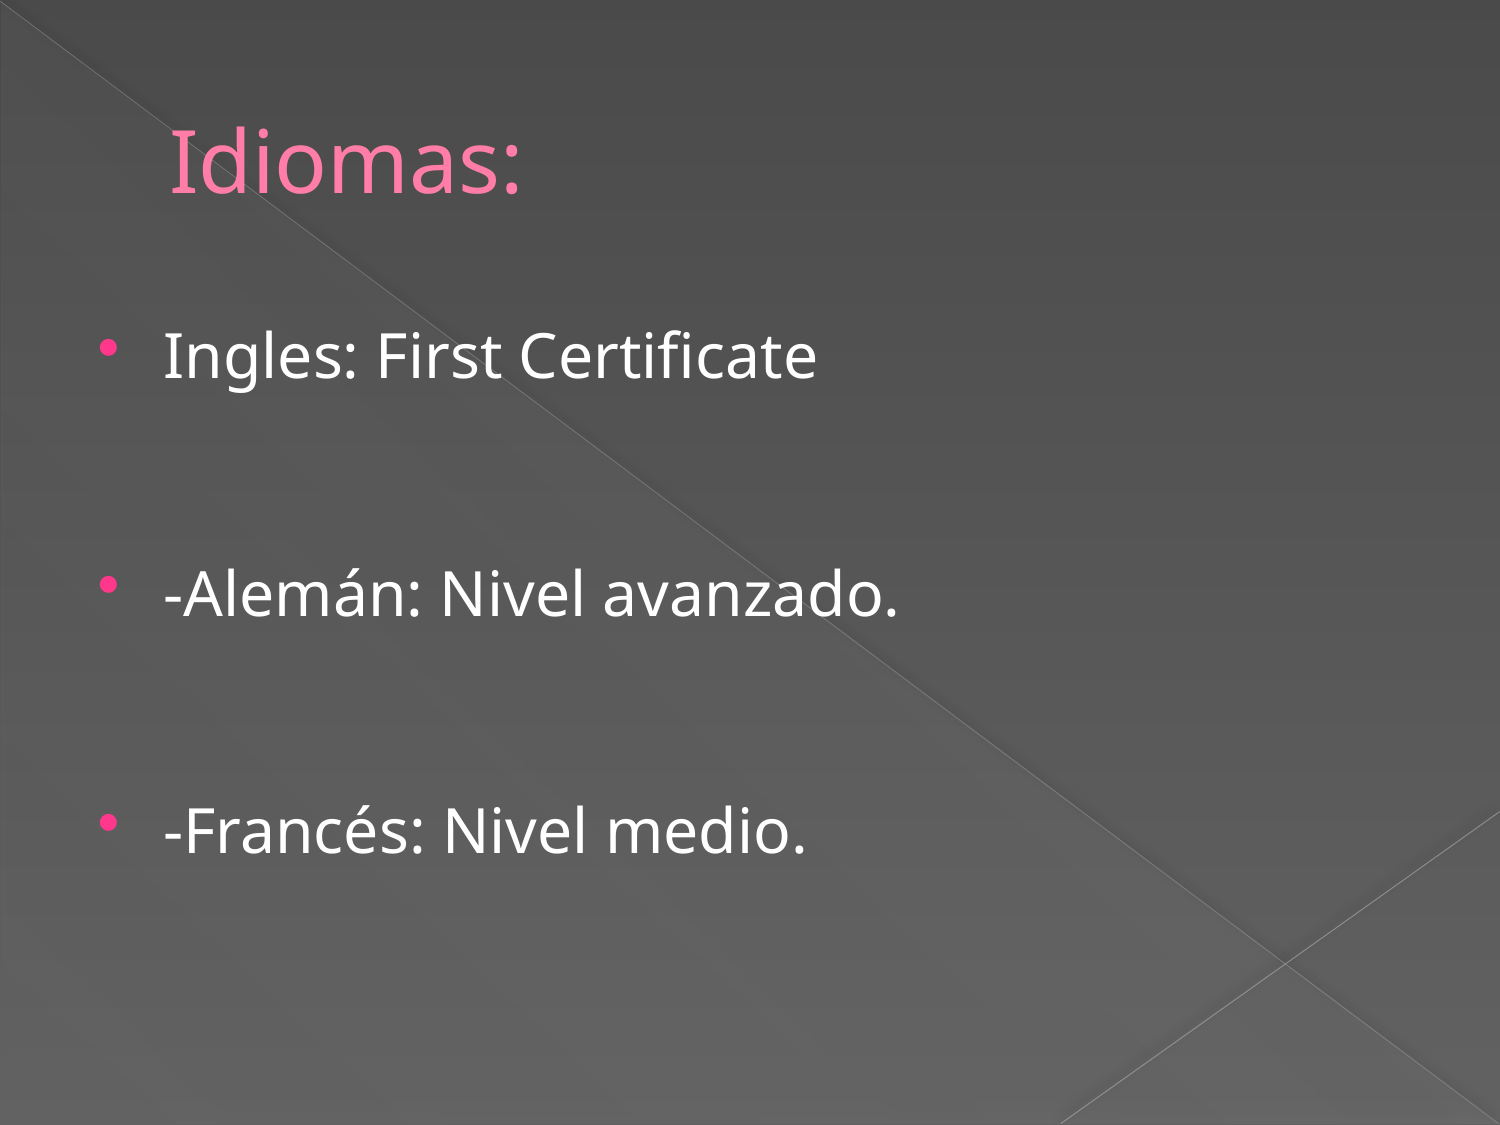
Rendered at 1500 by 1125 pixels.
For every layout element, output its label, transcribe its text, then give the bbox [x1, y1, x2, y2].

list Ingles: First Certificate -Alemán: Nivel avanzado. -Francés: Nivel medio. [75, 308, 1425, 1059]
title Idiomas: [75, 43, 1425, 274]
